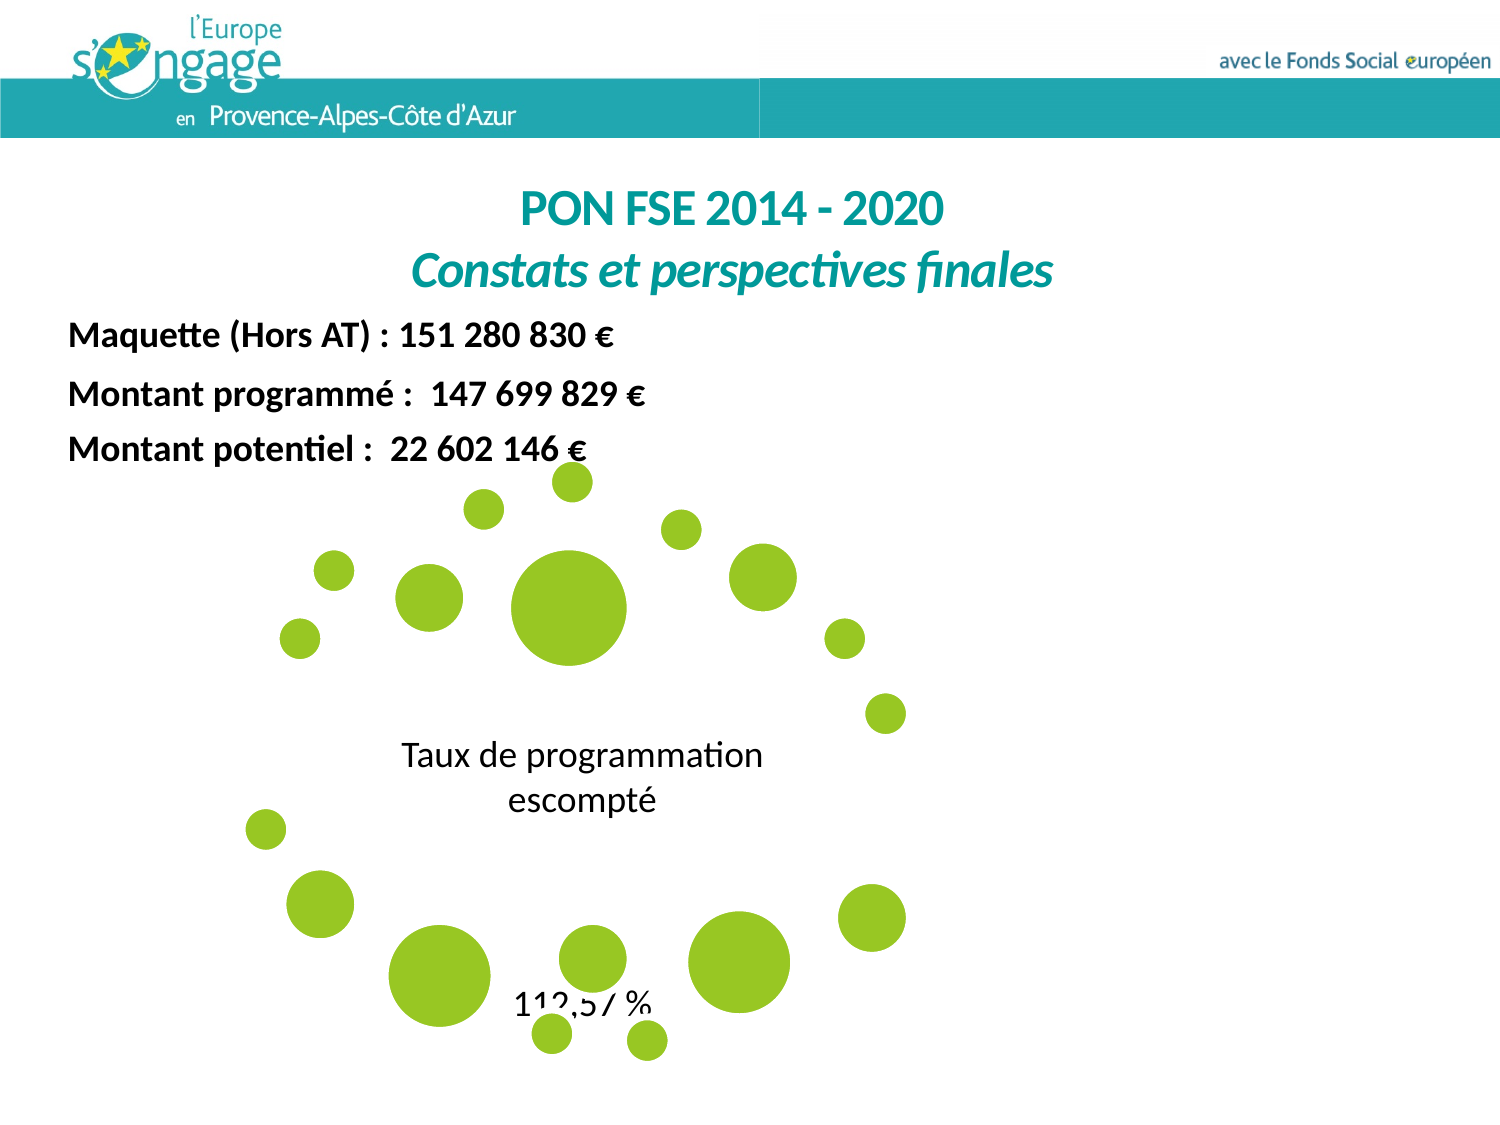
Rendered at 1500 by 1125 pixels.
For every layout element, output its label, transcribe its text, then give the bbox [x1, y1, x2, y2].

picture [1205, 45, 1500, 76]
text_box Montant programmé : 147 699 829 € [53, 361, 1034, 416]
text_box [0, 14, 1500, 138]
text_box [241, 458, 1243, 1125]
title PON FSE 2014 - 2020 Constats et perspectives finales [29, 151, 1436, 337]
text_box Montant potentiel : 22 602 146 € [53, 416, 1034, 477]
text_box Maquette (Hors AT) : 151 280 830 € [53, 302, 873, 361]
